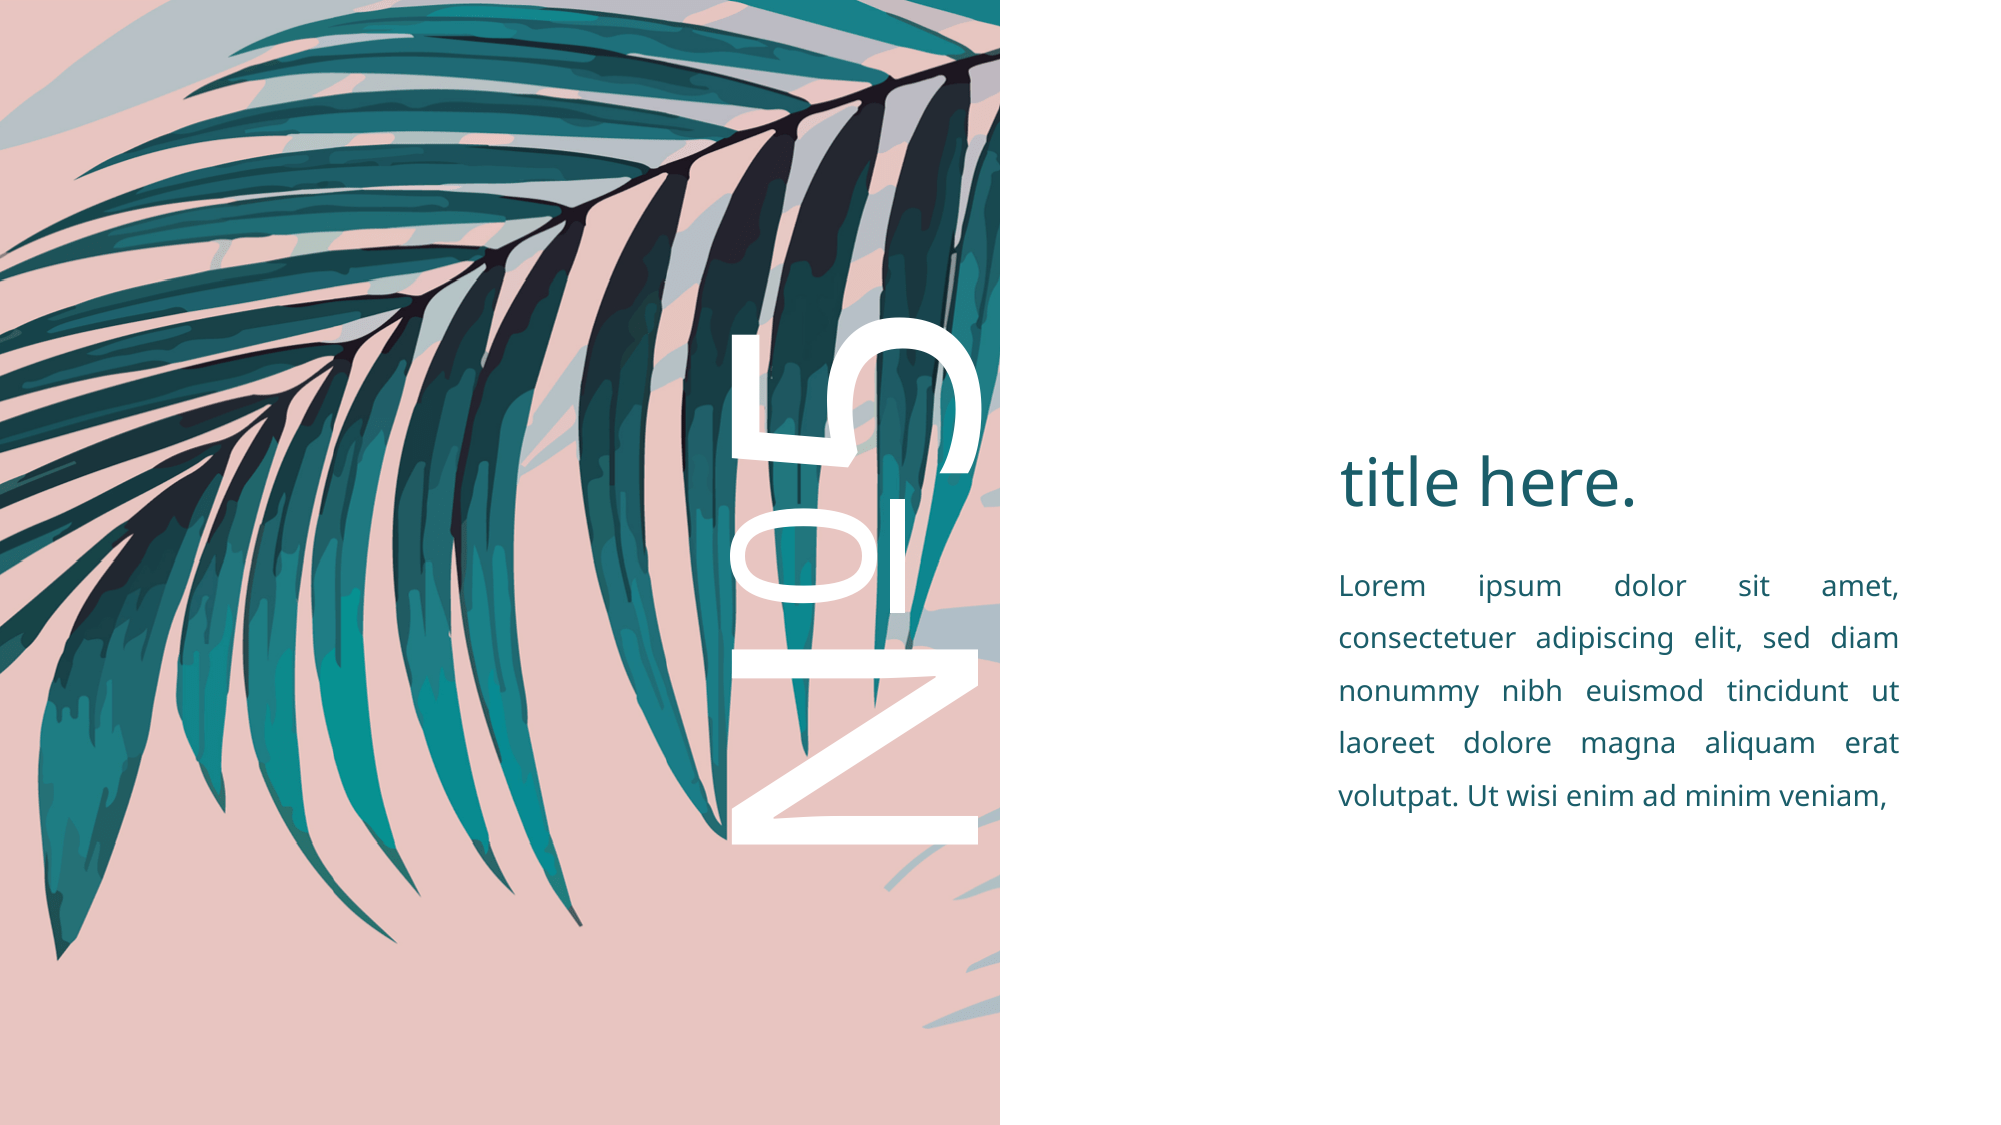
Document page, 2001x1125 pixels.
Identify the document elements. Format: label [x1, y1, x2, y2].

picture [0, 0, 1200, 1125]
text_box [1323, 392, 1915, 833]
